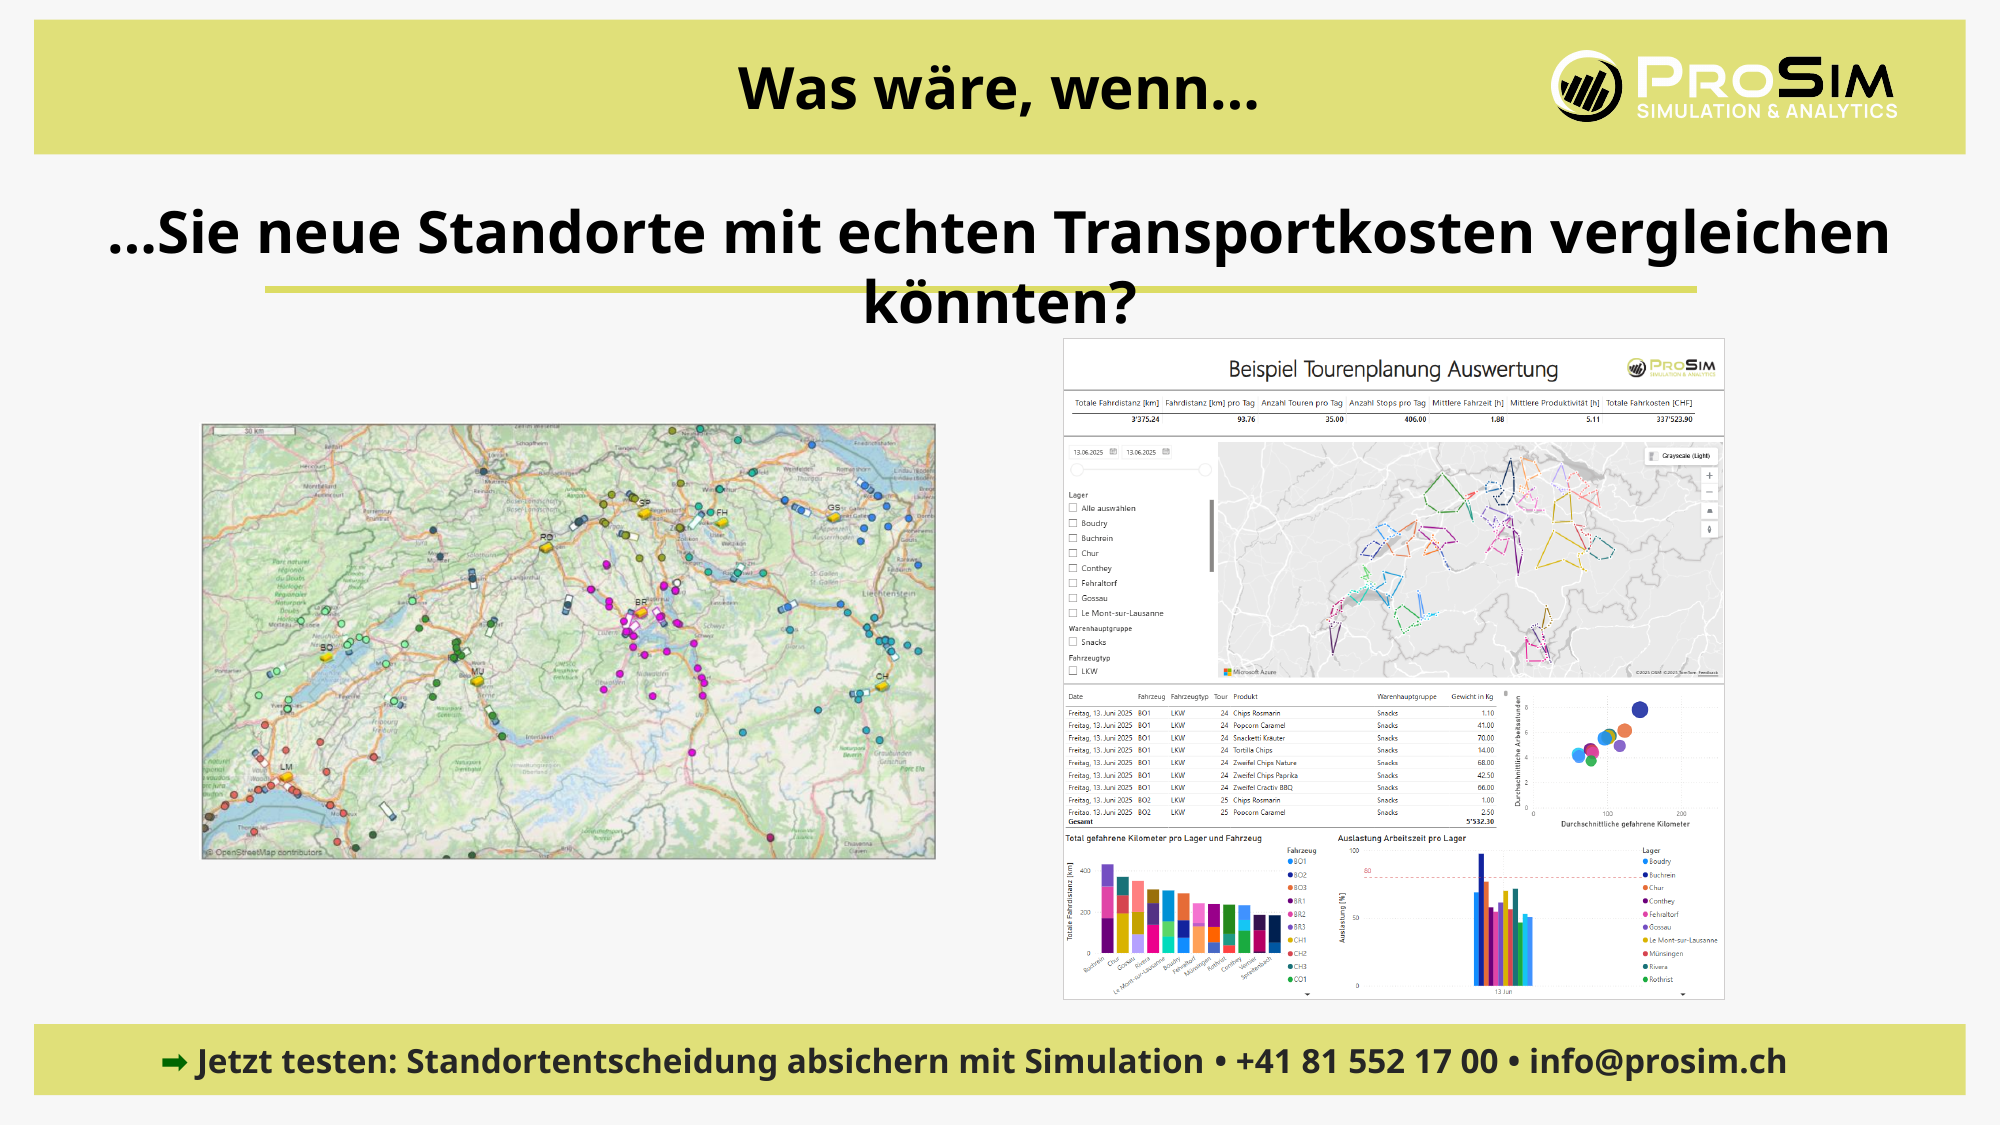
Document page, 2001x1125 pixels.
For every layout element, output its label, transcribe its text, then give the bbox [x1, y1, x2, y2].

text_box [33, 1023, 1967, 1096]
picture [1551, 50, 1897, 122]
text_box [33, 19, 1967, 155]
text_box …Sie neue Standorte mit echten Transportkosten vergleichen könnten? [45, 187, 1955, 343]
text_box ➡️ Jetzt testen: Standortentscheidung absichern mit Simulation • +41 81 552 17 00 • info@prosim.ch [145, 1032, 1882, 1088]
picture [199, 422, 937, 860]
text_box Was wäre, wenn… [66, 44, 1934, 129]
picture [1063, 338, 1725, 1000]
